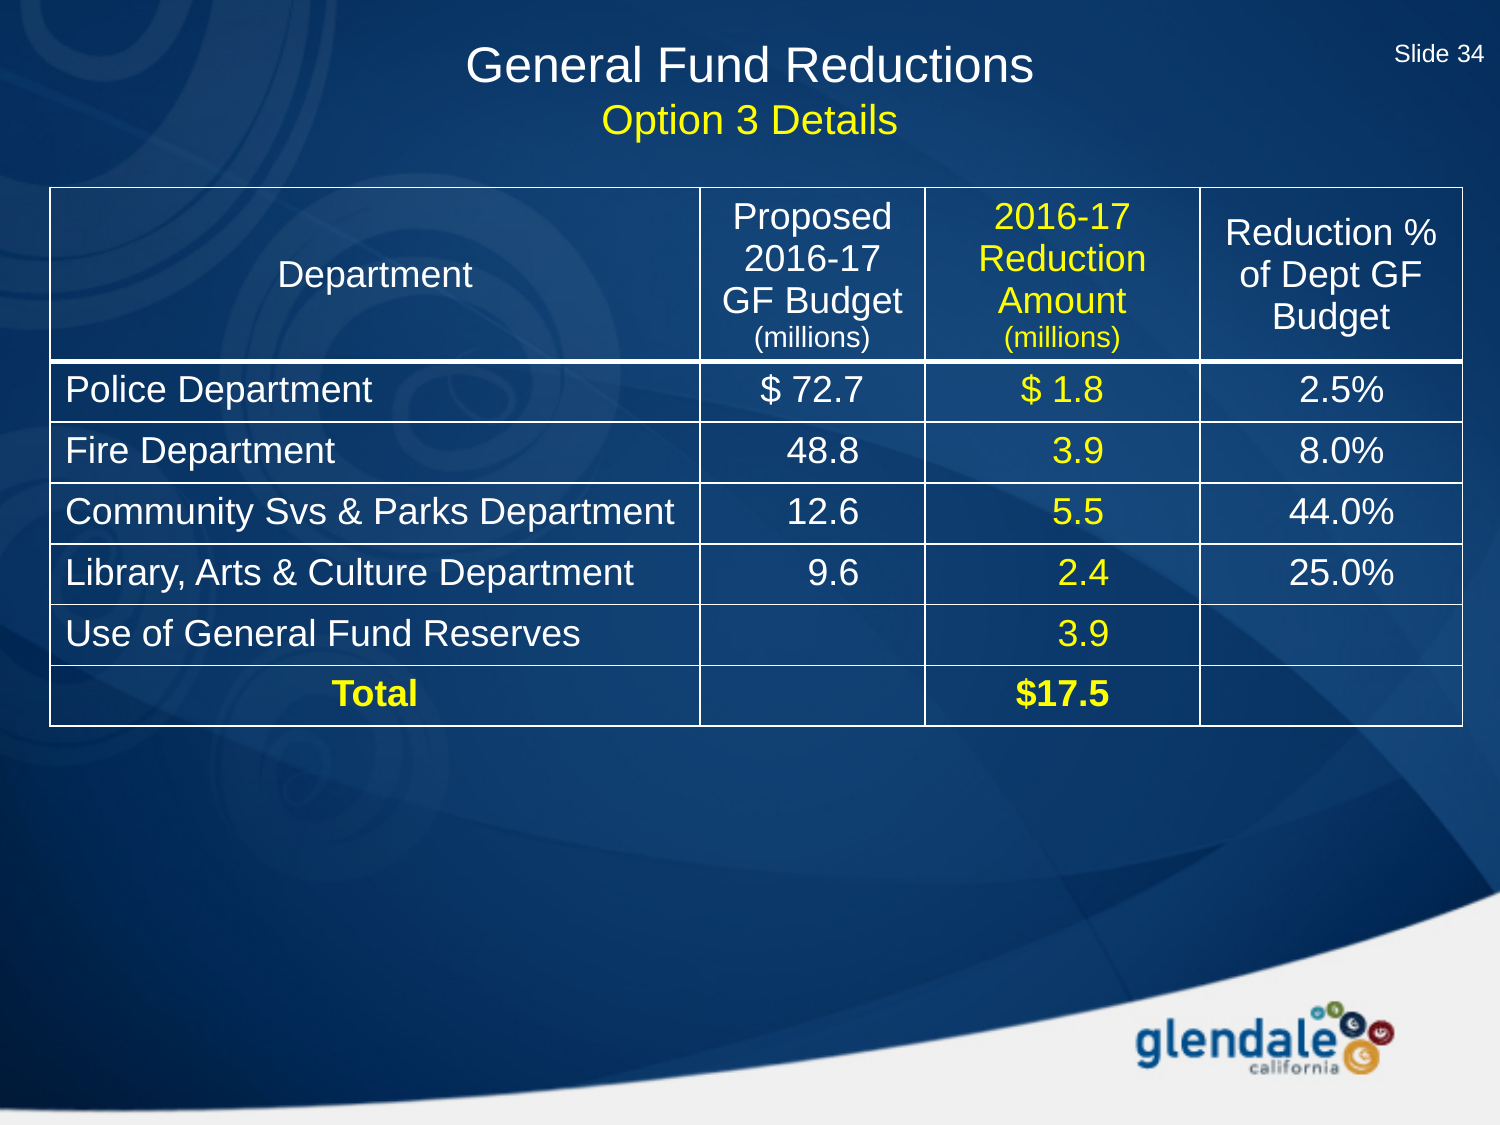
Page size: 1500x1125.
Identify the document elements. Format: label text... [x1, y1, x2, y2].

table_cell 2.4 [926, 545, 1199, 604]
table_cell [1201, 605, 1462, 665]
table_cell $ 1.8 [926, 364, 1199, 421]
table_cell 44.0% [1201, 484, 1462, 543]
title General Fund Reductions Option 3 Details [50, 24, 1450, 150]
slide_number Slide 34 [1149, 0, 1500, 75]
table_cell Fire Department [51, 423, 699, 482]
table_cell 12.6 [701, 484, 924, 543]
table_header Department [51, 188, 699, 359]
table_header Proposed 2016-17 GF Budget (millions) [701, 188, 924, 359]
table_header Reduction % of Dept GF Budget [1201, 188, 1462, 359]
table_cell Police Department [51, 364, 699, 421]
table_cell Library, Arts & Culture Department [51, 545, 699, 604]
table_cell [701, 666, 924, 725]
table_header 2016-17 Reduction Amount (millions) [926, 188, 1199, 359]
table_cell 25.0% [1201, 545, 1462, 604]
table_cell $ 72.7 [701, 364, 924, 421]
table_cell [1201, 666, 1462, 725]
table_cell 3.9 [926, 423, 1199, 482]
table_cell 48.8 [701, 423, 924, 482]
table_cell 2.5% [1201, 364, 1462, 421]
table_cell 8.0% [1201, 423, 1462, 482]
table_cell Use of General Fund Reserves [51, 605, 699, 665]
table_cell $17.5 [926, 666, 1199, 725]
table_cell 9.6 [701, 545, 924, 604]
table_cell Total [51, 666, 699, 725]
table_cell Community Svs & Parks Department [51, 484, 699, 543]
table_cell 5.5 [926, 484, 1199, 543]
table_cell [701, 605, 924, 665]
table_cell 3.9 [926, 605, 1199, 665]
picture [0, 0, 1500, 1125]
